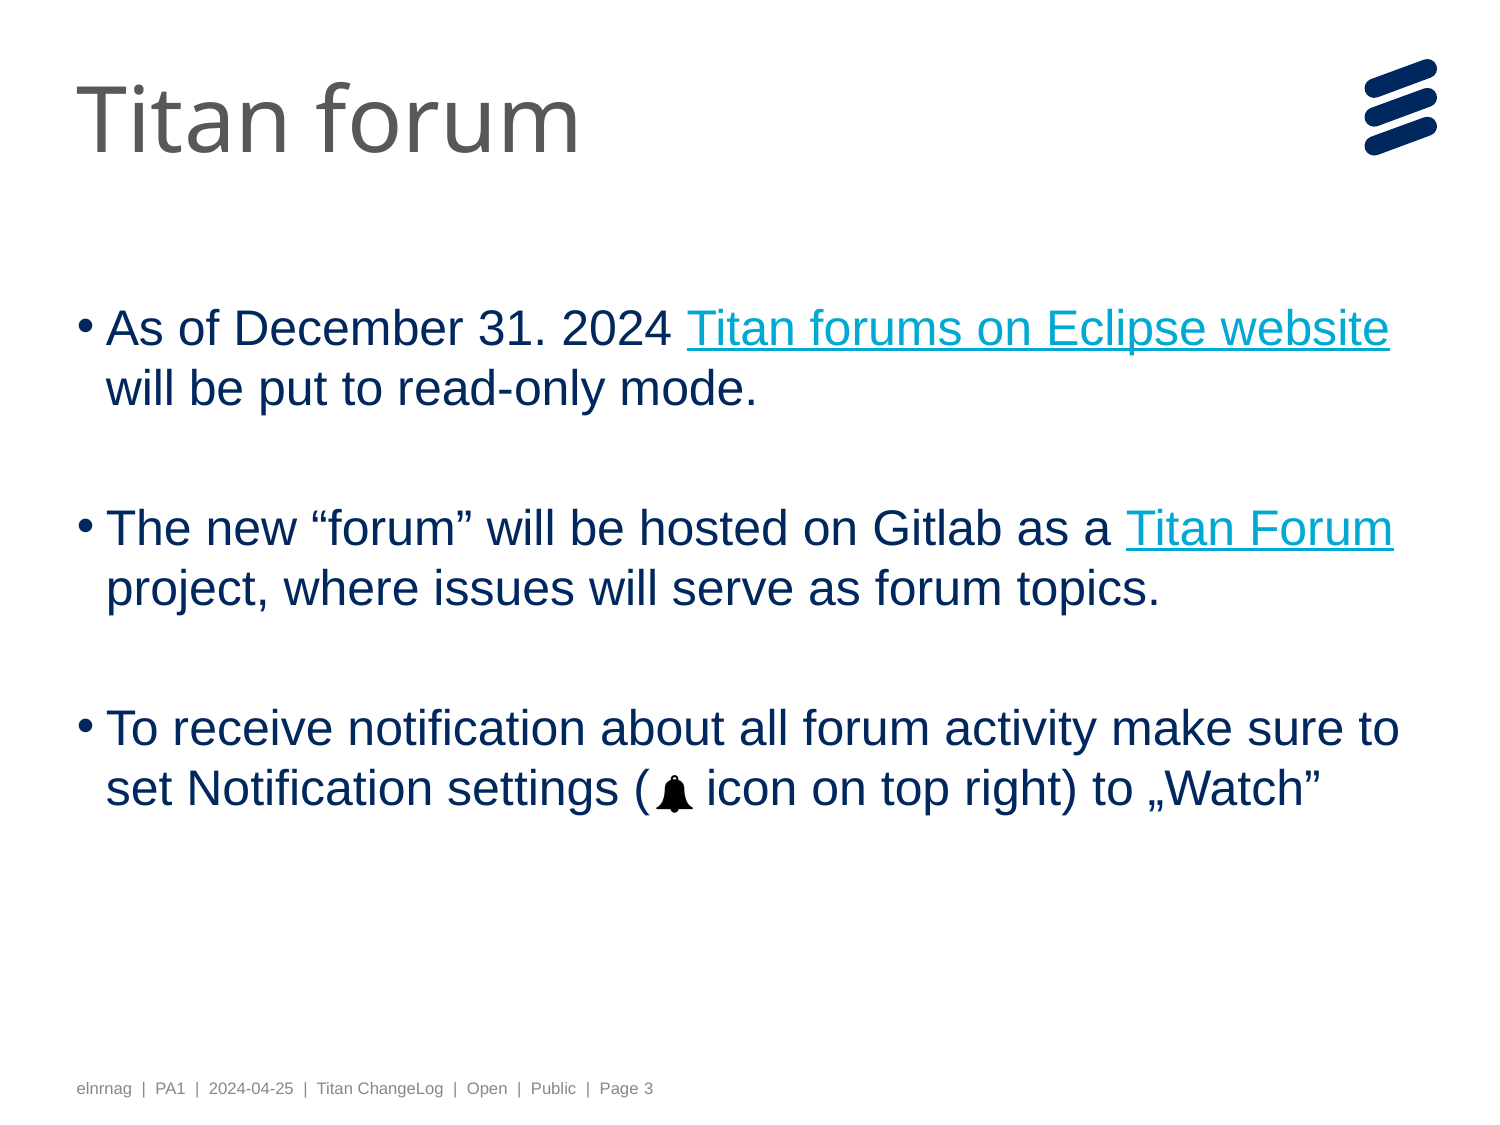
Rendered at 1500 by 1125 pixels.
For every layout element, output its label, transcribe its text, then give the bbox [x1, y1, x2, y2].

picture [649, 769, 700, 819]
title Titan forum [64, 39, 1295, 218]
list As of December 31. 2024 Titan forums on Eclipse website will be put to read-only mode. The new “forum” will be hosted on Gitlab as a Titan Forum project, where issues will serve as forum topics. To receive notification about all forum activity make sure to set Notification settings ( icon on top right) to „Watch” [64, 295, 1436, 928]
